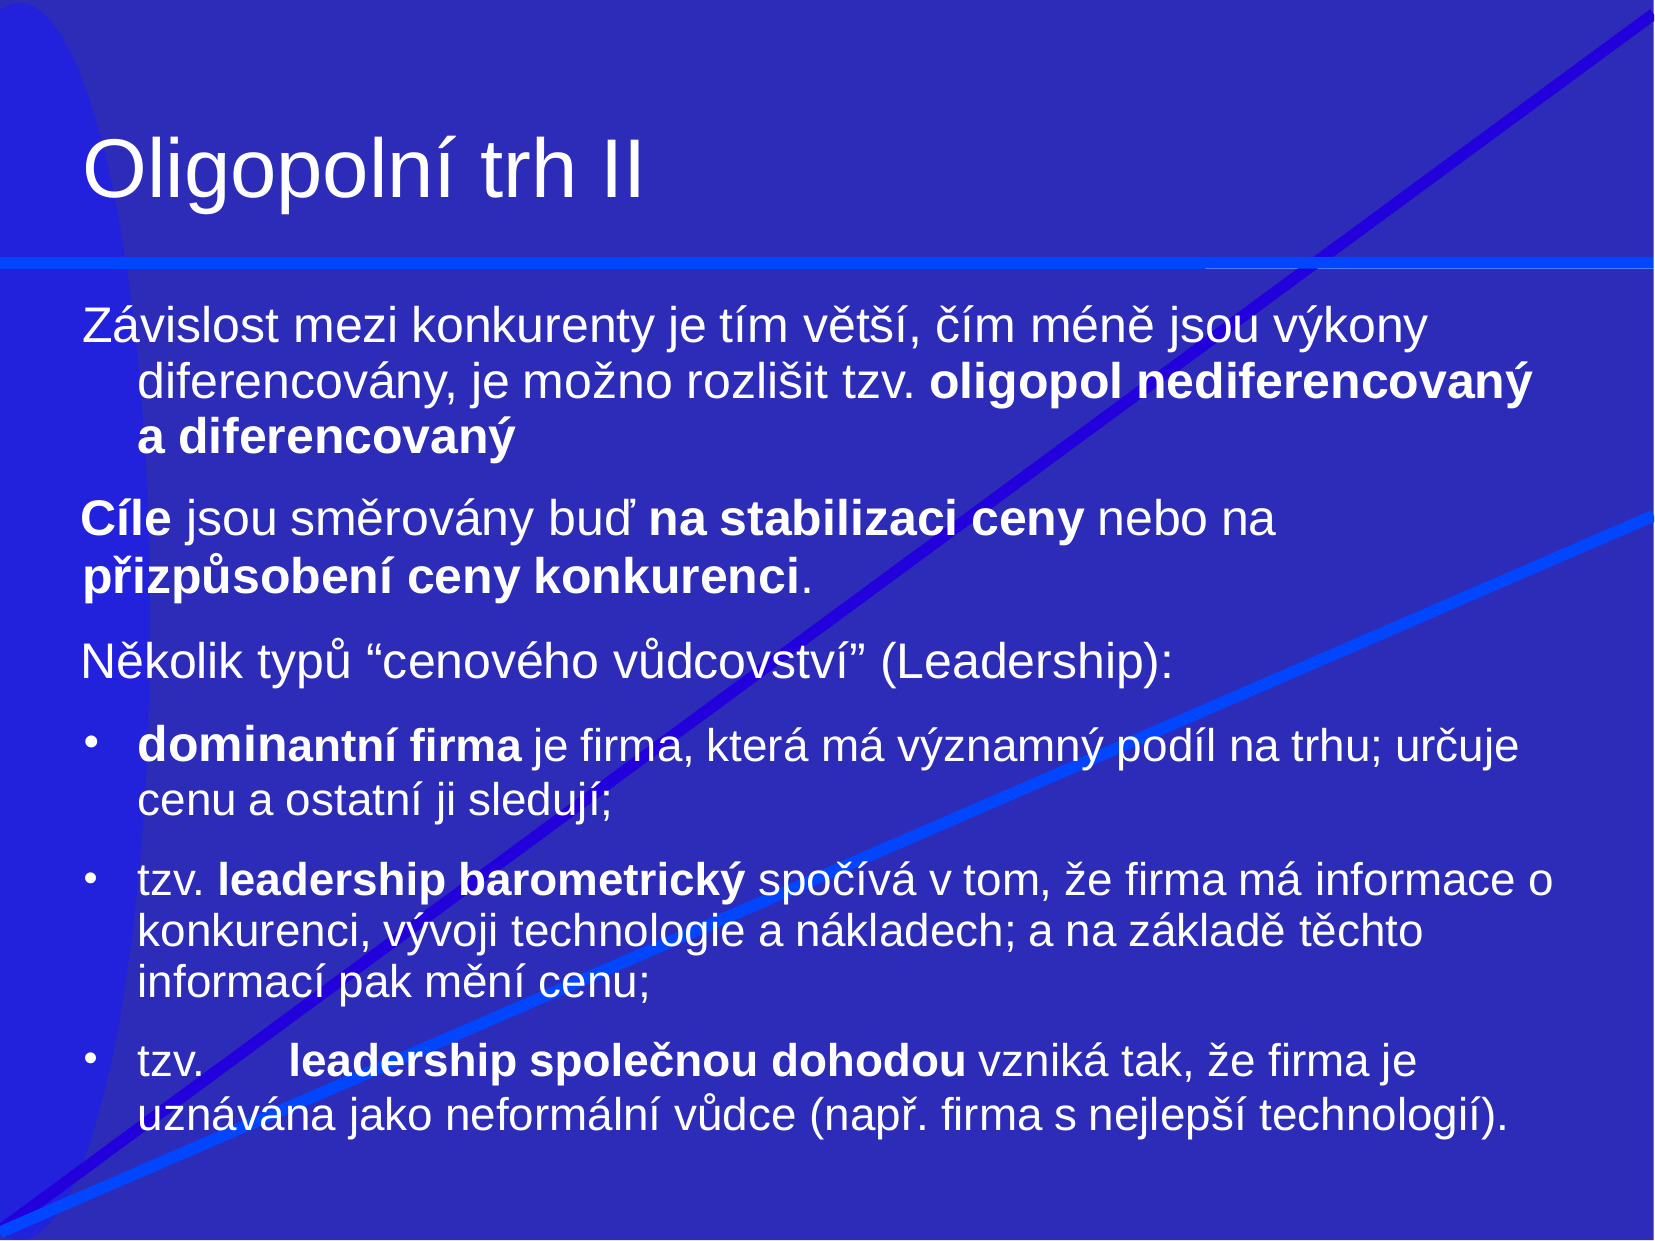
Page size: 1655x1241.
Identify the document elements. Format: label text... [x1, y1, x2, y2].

title Oligopolní trh II [80, 67, 1574, 321]
text_box Závislost mezi konkurenty je tím větší, čím méně jsou výkony diferencovány, je možno rozlišit tzv. oligopol nediferencovaný a diferencovaný Cíle jsou směrovány buď na stabilizaci ceny nebo na přizpůsobení ceny konkurenci. Několik typů “cenového vůdcovství” (Leadership): dominantní firma je firma, která má významný podíl na trhu; určuje cenu a ostatní ji sledují; tzv. leadership barometrický spočívá v tom, že firma má informace o konkurenci, vývoji technologie a nákladech; a na základě těchto informací pak mění cenu; tzv. leadership společnou dohodou vzniká tak, že firma je uznávána jako neformální vůdce (např. firma s nejlepší technologií). [80, 321, 1565, 1140]
